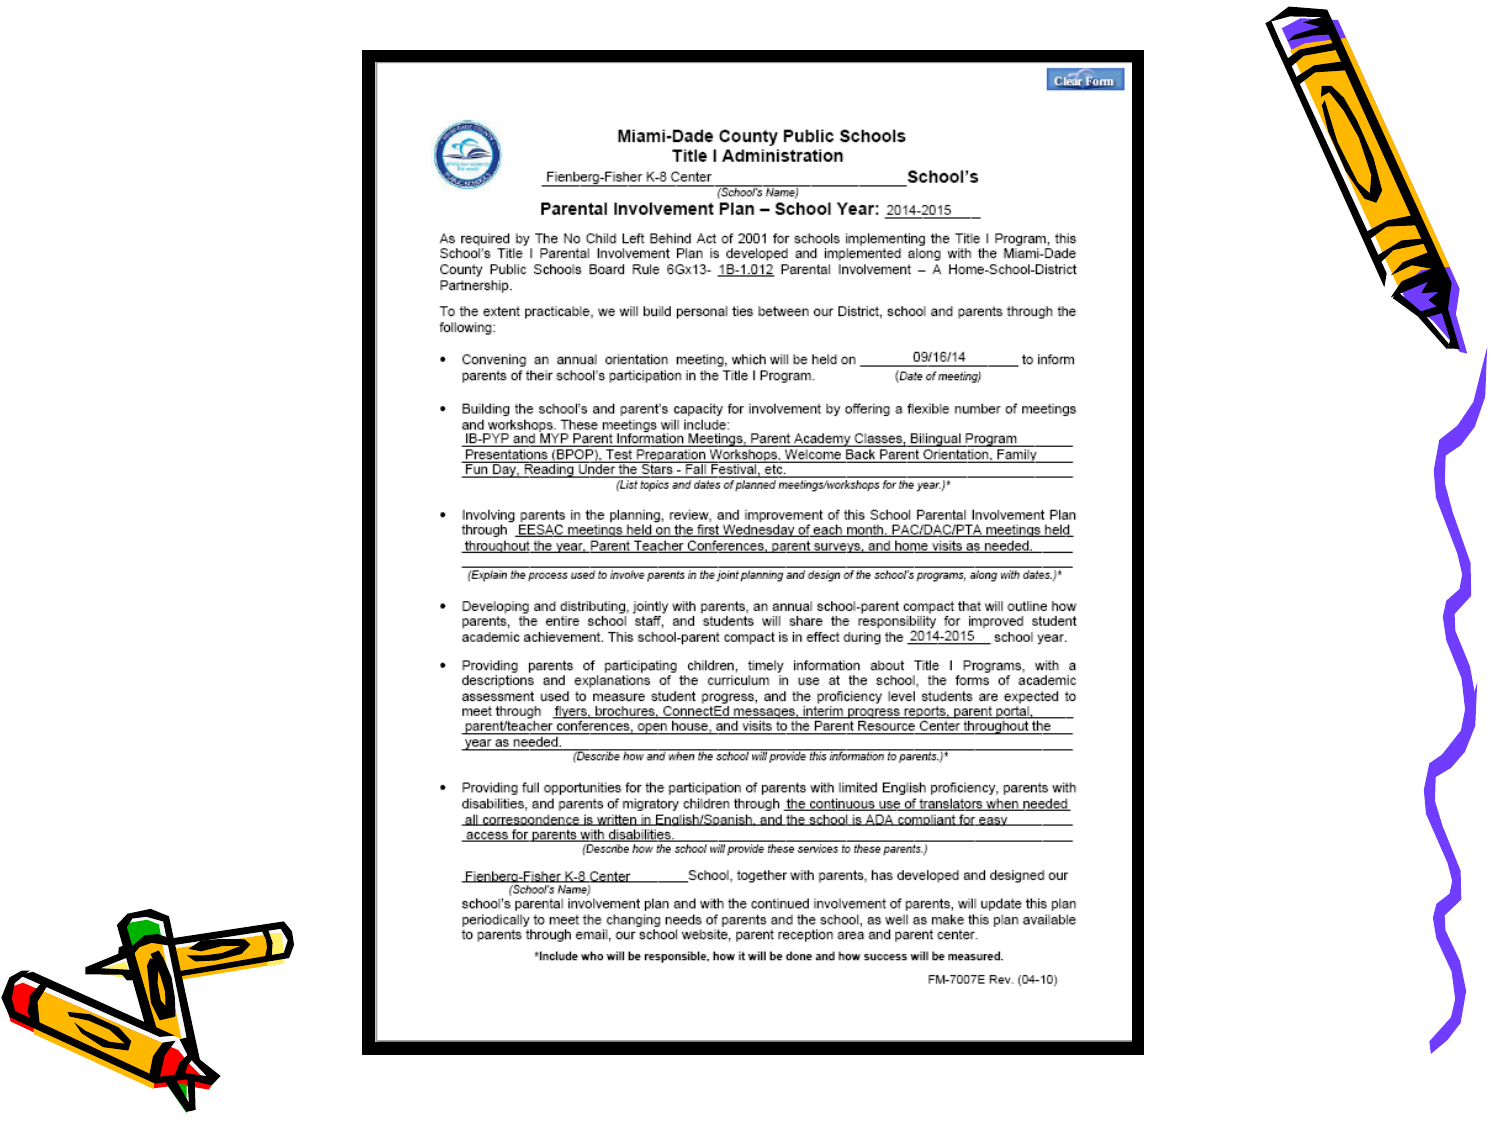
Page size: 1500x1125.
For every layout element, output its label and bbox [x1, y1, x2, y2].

picture [374, 62, 1132, 1043]
